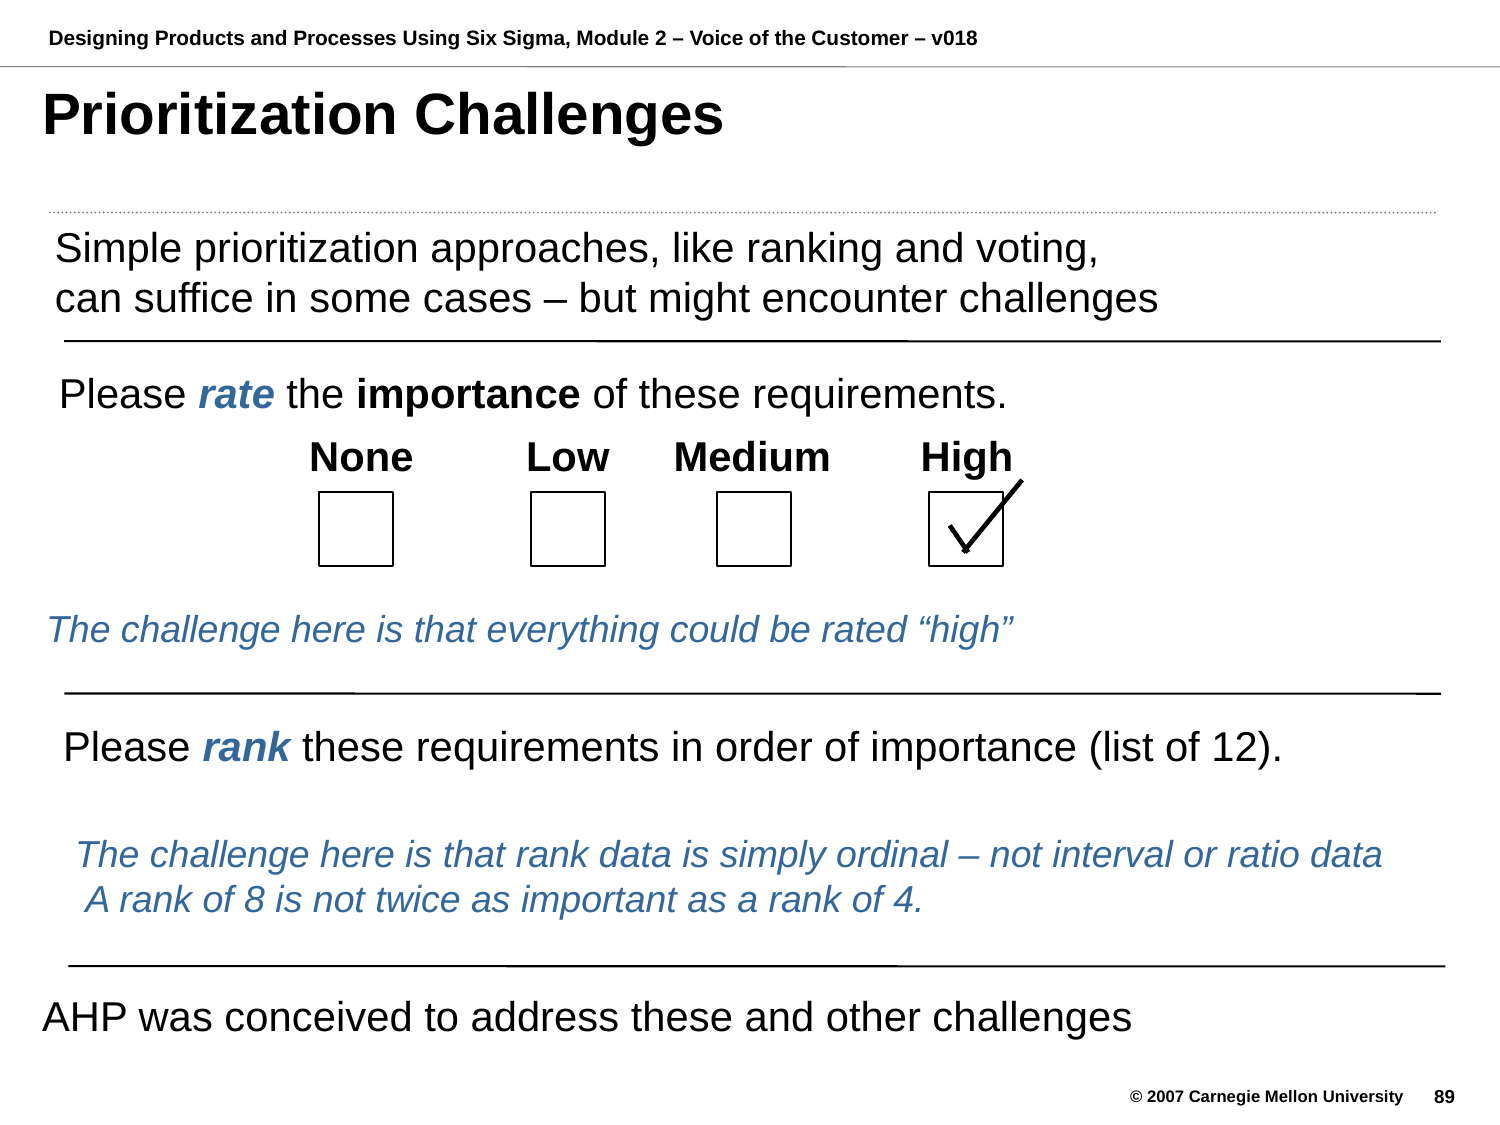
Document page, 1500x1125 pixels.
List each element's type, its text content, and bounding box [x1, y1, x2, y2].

text_box Simple prioritization approaches, like ranking and voting, can suffice in some cases – but might encounter challenges [40, 213, 1500, 329]
text_box [531, 491, 606, 566]
text_box The challenge here is that rank data is simply ordinal – not interval or ratio data A rank of 8 is not twice as important as a rank of 4. [60, 822, 1425, 928]
text_box None [261, 422, 461, 488]
text_box Please rank these requirements in order of importance (list of 12). [48, 712, 1500, 777]
text_box Low [468, 422, 652, 488]
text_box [956, 486, 1029, 546]
text_box Please rate the importance of these requirements. [44, 359, 1354, 425]
title Prioritization Challenges [42, 89, 1438, 147]
text_box Medium [652, 422, 837, 488]
text_box [928, 491, 1003, 566]
text_box AHP was conceived to address these and other challenges [27, 982, 1412, 1047]
text_box [716, 491, 791, 566]
text_box The challenge here is that everything could be rated “high” [31, 597, 1493, 658]
text_box [319, 491, 394, 566]
text_box High [837, 422, 1097, 488]
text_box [945, 529, 973, 549]
